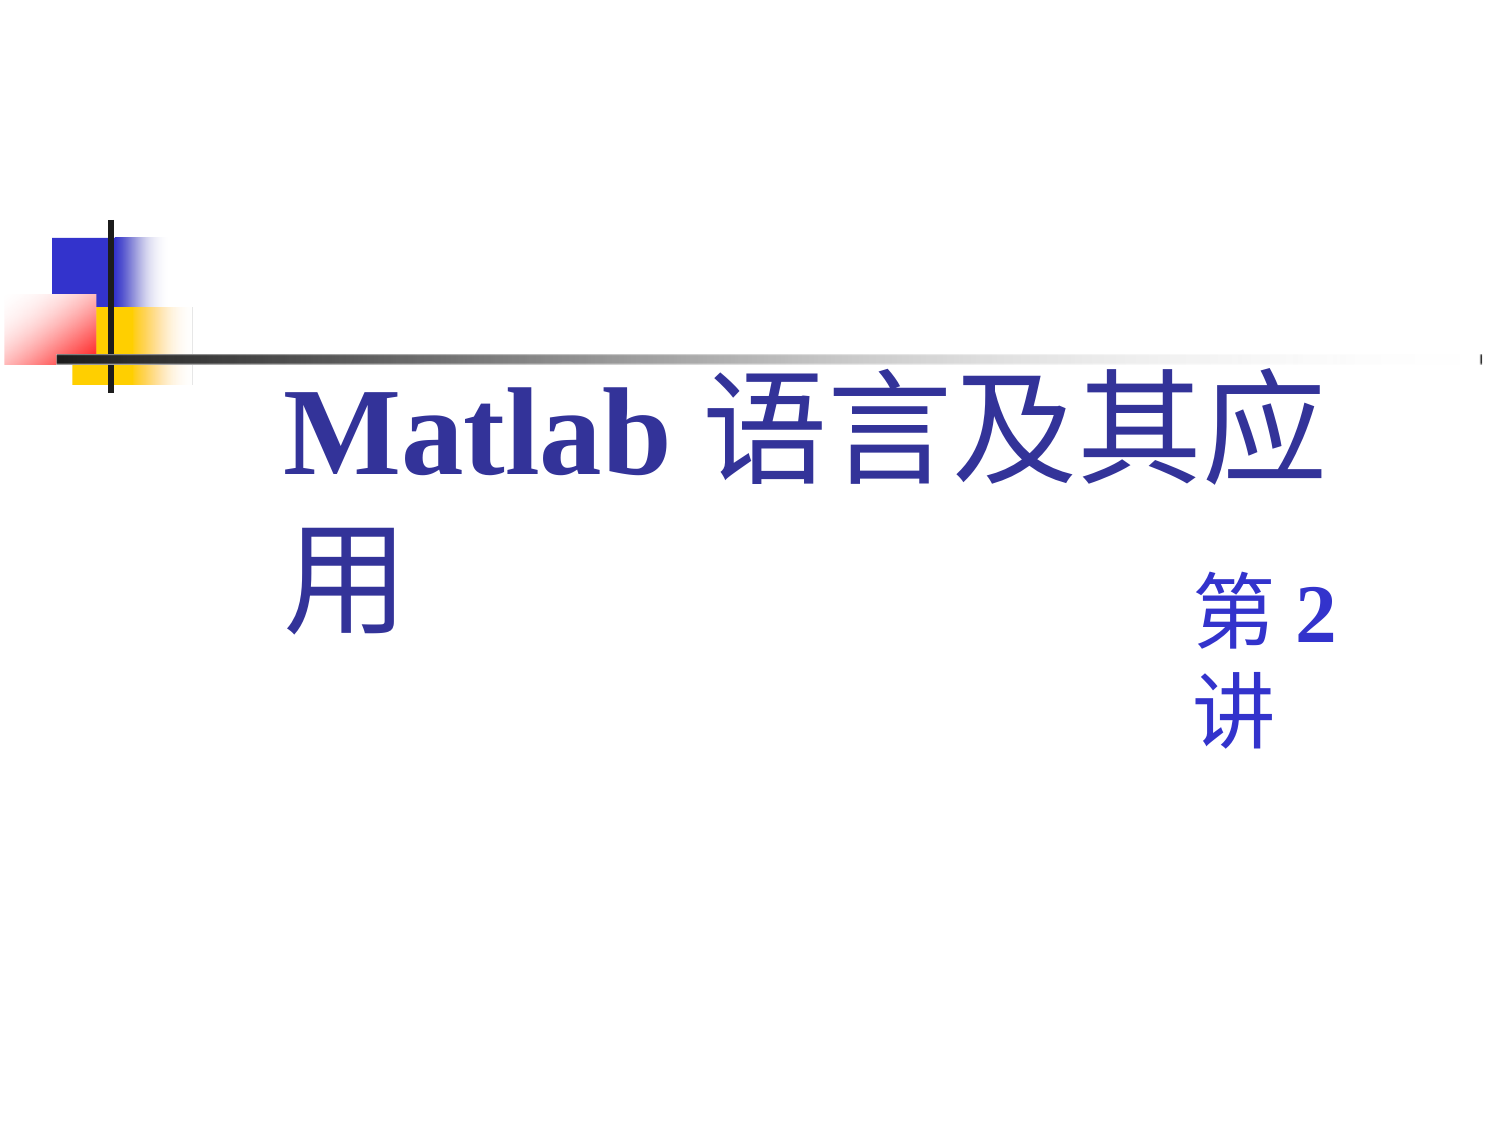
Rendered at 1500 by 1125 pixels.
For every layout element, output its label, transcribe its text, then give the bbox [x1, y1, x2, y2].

picture [4, 294, 97, 365]
title Matlab语言及其应用 [75, 349, 1425, 650]
picture [114, 237, 194, 349]
picture [1425, 354, 1483, 365]
text_box 第2讲 [1190, 558, 1403, 759]
